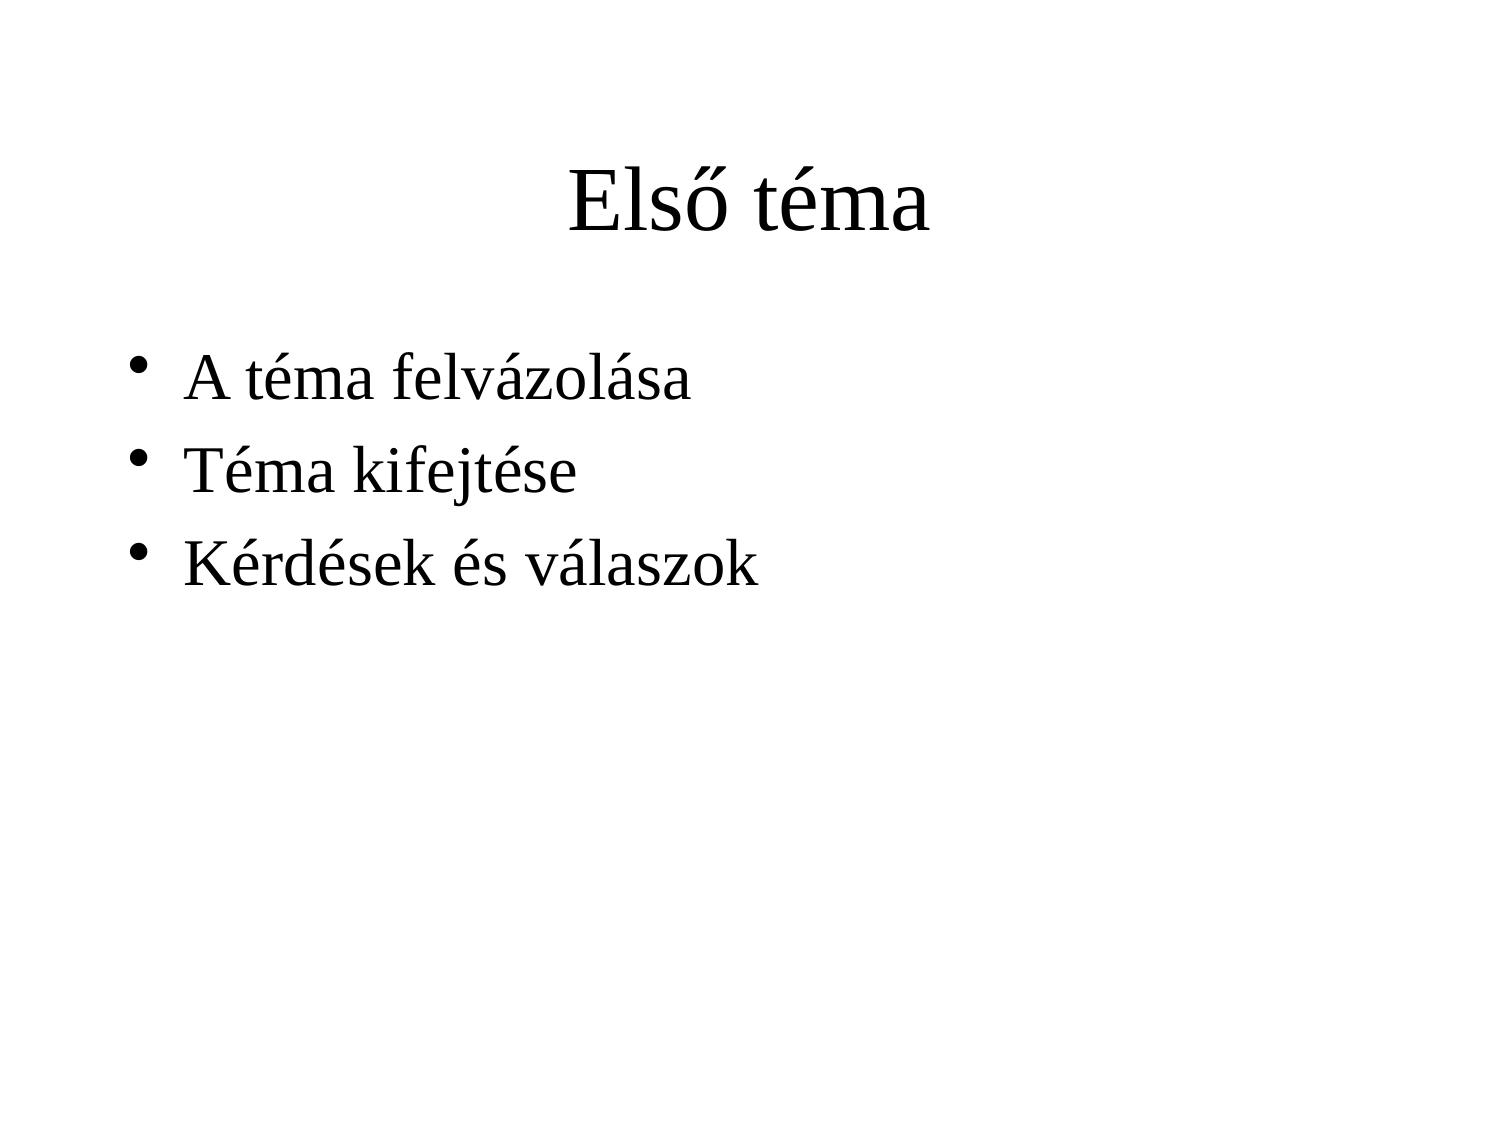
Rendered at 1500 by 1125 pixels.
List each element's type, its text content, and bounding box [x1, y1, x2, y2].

list A téma felvázolása Téma kifejtése Kérdések és válaszok [112, 324, 1388, 1001]
title Első téma [112, 99, 1388, 288]
